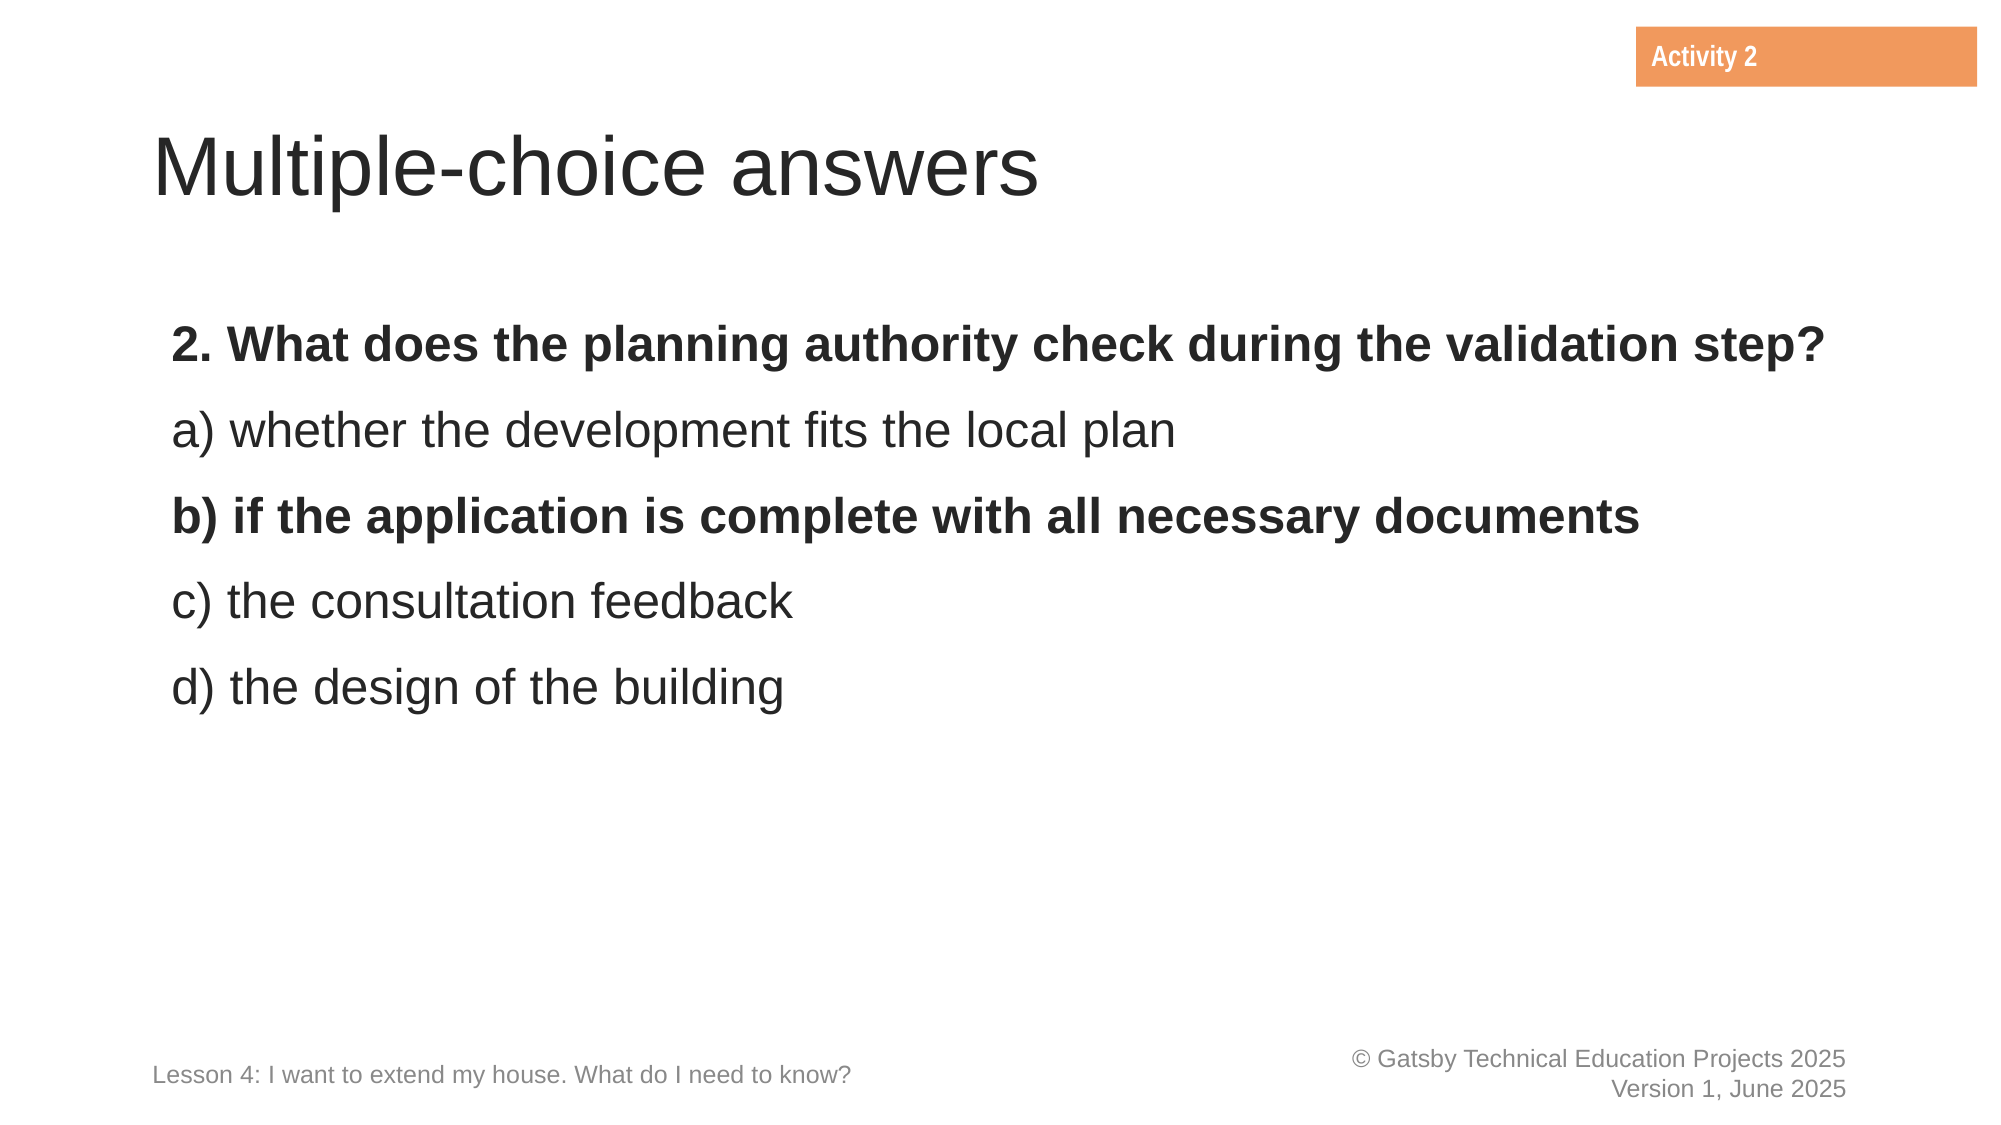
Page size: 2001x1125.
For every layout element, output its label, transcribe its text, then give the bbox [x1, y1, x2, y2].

list 2. What does the planning authority check during the validation step? a) whether the development fits the local plan b) if the application is complete with all necessary documents c) the consultation feedback d) the design of the building [137, 299, 1899, 1014]
list Lesson 4: I want to extend my house. What do I need to know? [137, 1042, 894, 1103]
title Multiple-choice answers [137, 59, 1863, 278]
list Activity 2 [1636, 26, 1978, 87]
